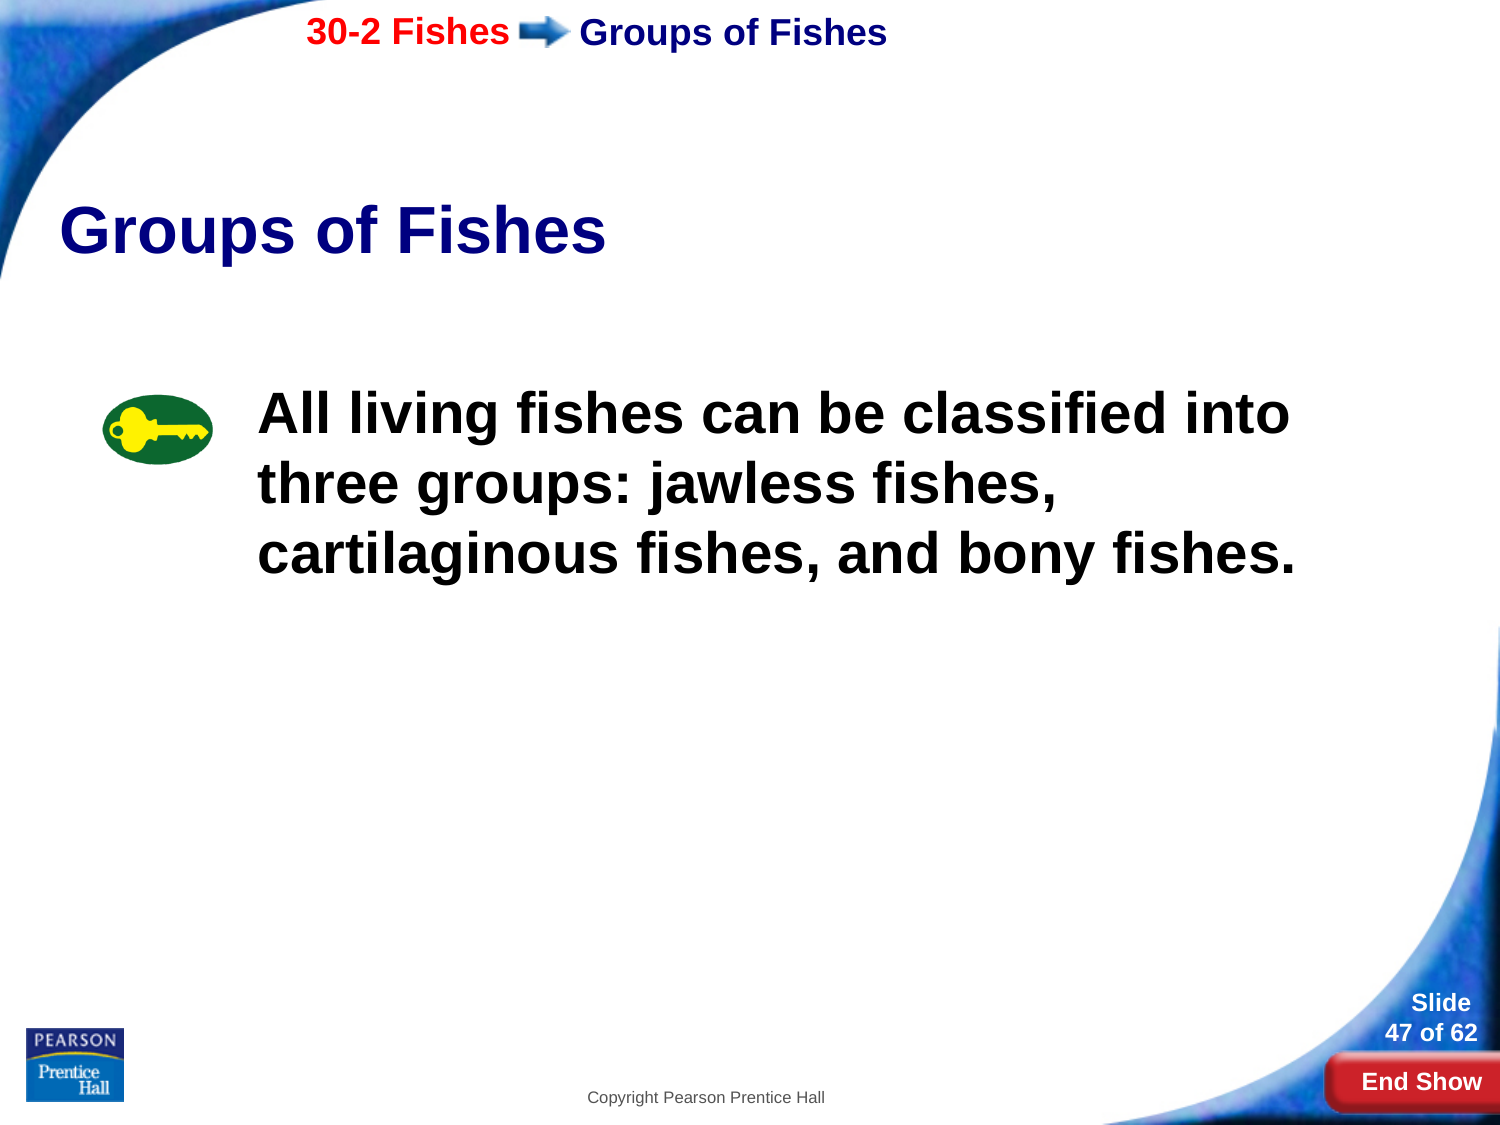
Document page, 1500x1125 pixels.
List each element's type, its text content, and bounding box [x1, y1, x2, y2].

picture [0, 0, 1500, 1125]
title Groups of Fishes [564, 0, 1234, 76]
footer Copyright Pearson Prentice Hall [468, 1078, 945, 1105]
list Groups of Fishes All living fishes can be classified into three groups: jawless fishes, cartilaginous fishes, and bony fishes. [44, 179, 1439, 938]
